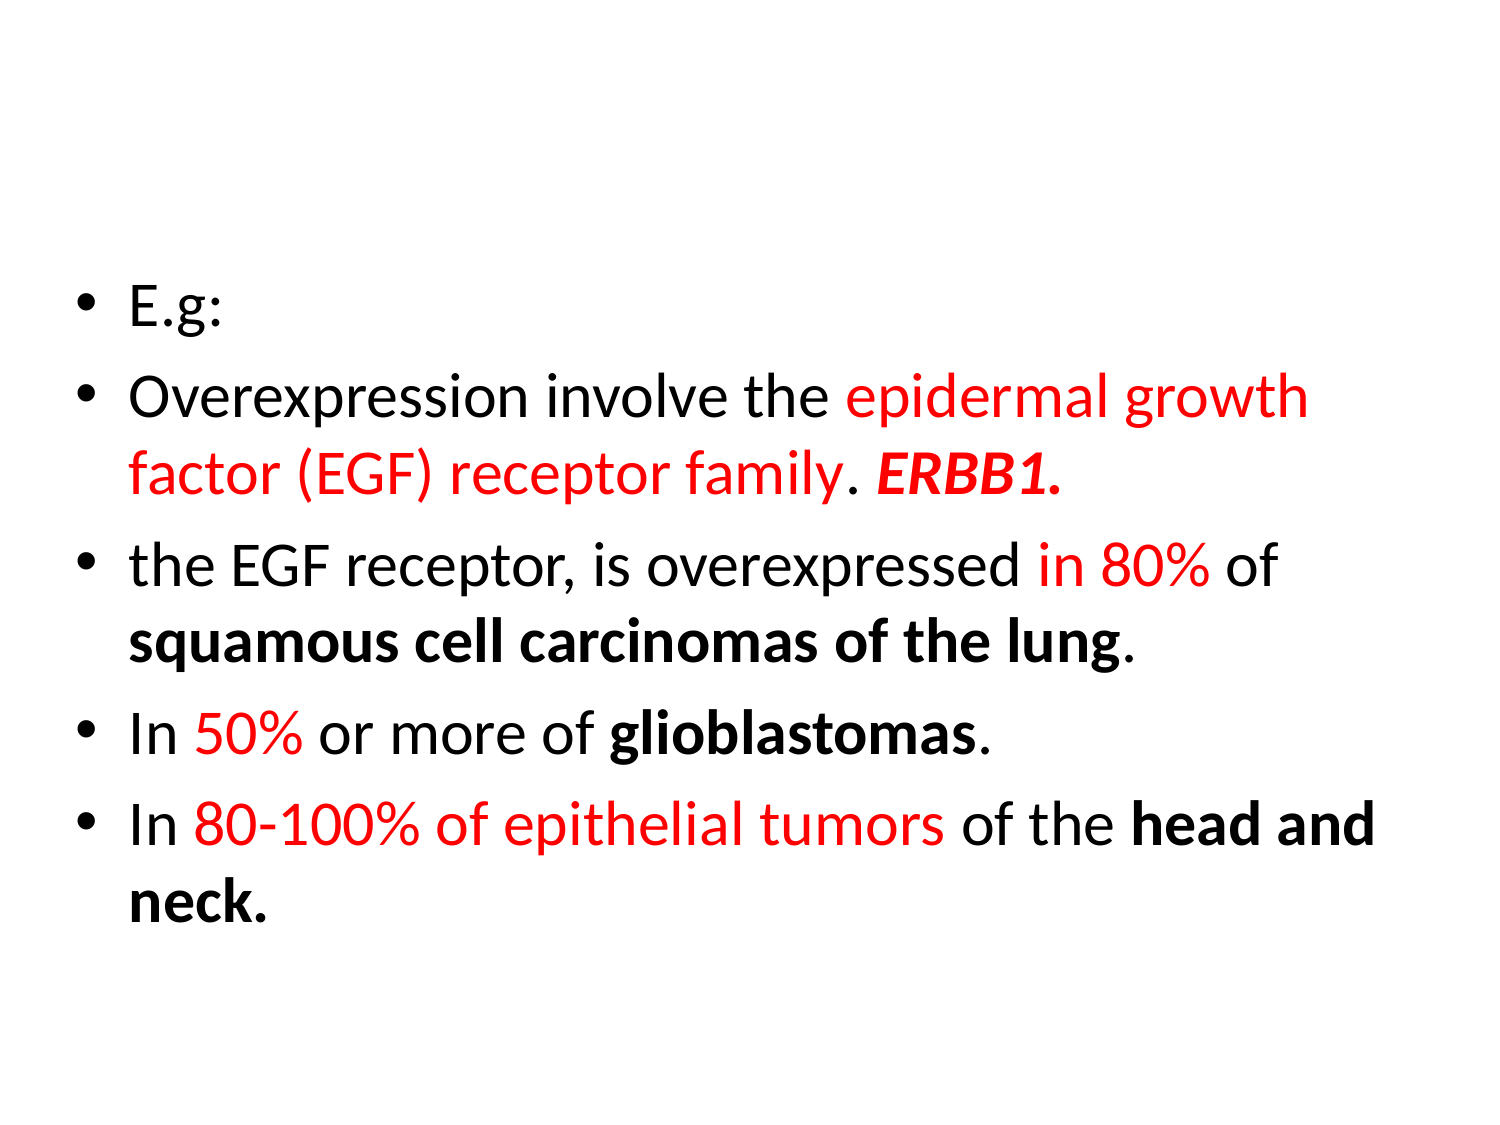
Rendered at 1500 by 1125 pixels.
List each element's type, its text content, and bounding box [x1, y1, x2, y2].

list E.g: Overexpression involve the epidermal growth factor (EGF) receptor family. ERBB1. the EGF receptor, is overexpressed in 80% of squamous cell carcinomas of the lung. In 50% or more of glioblastomas. In 80-100% of epithelial tumors of the head and neck. [75, 262, 1425, 1005]
